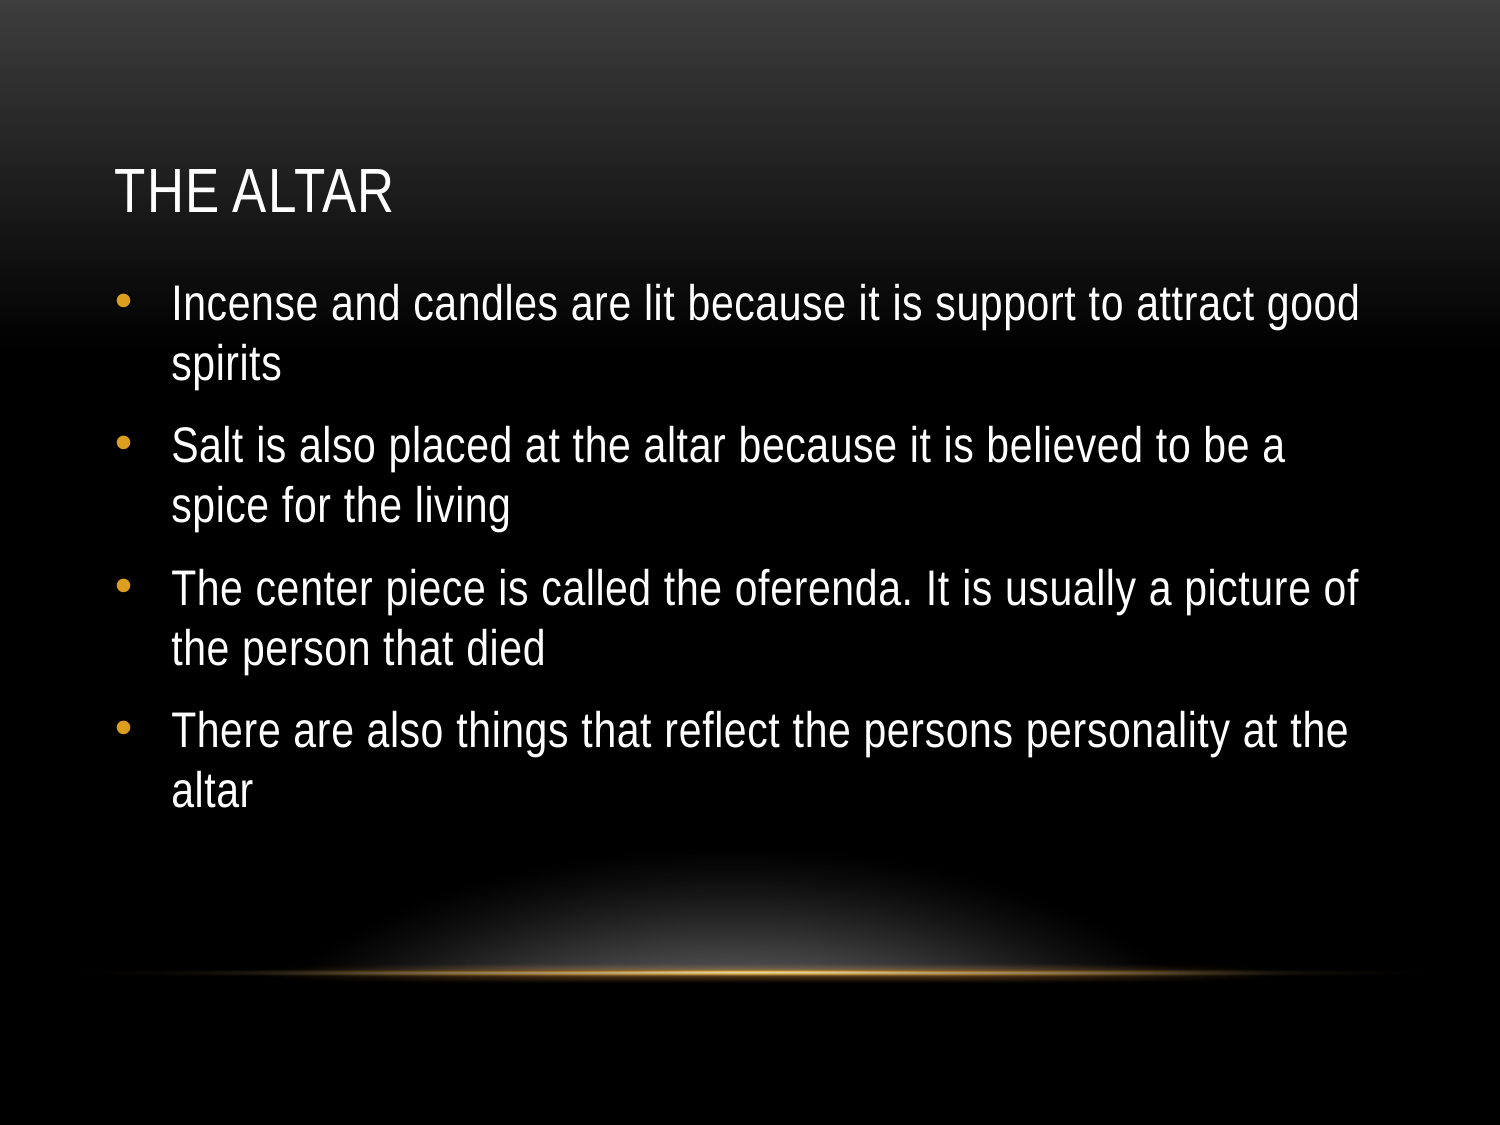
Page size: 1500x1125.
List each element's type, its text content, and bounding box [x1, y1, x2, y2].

list Incense and candles are lit because it is support to attract good spirits Salt is also placed at the altar because it is believed to be a spice for the living The center piece is called the oferenda. It is usually a picture of the person that died There are also things that reflect the persons personality at the altar [99, 262, 1400, 938]
title The altar [99, 45, 1400, 233]
picture [0, 0, 1500, 1125]
